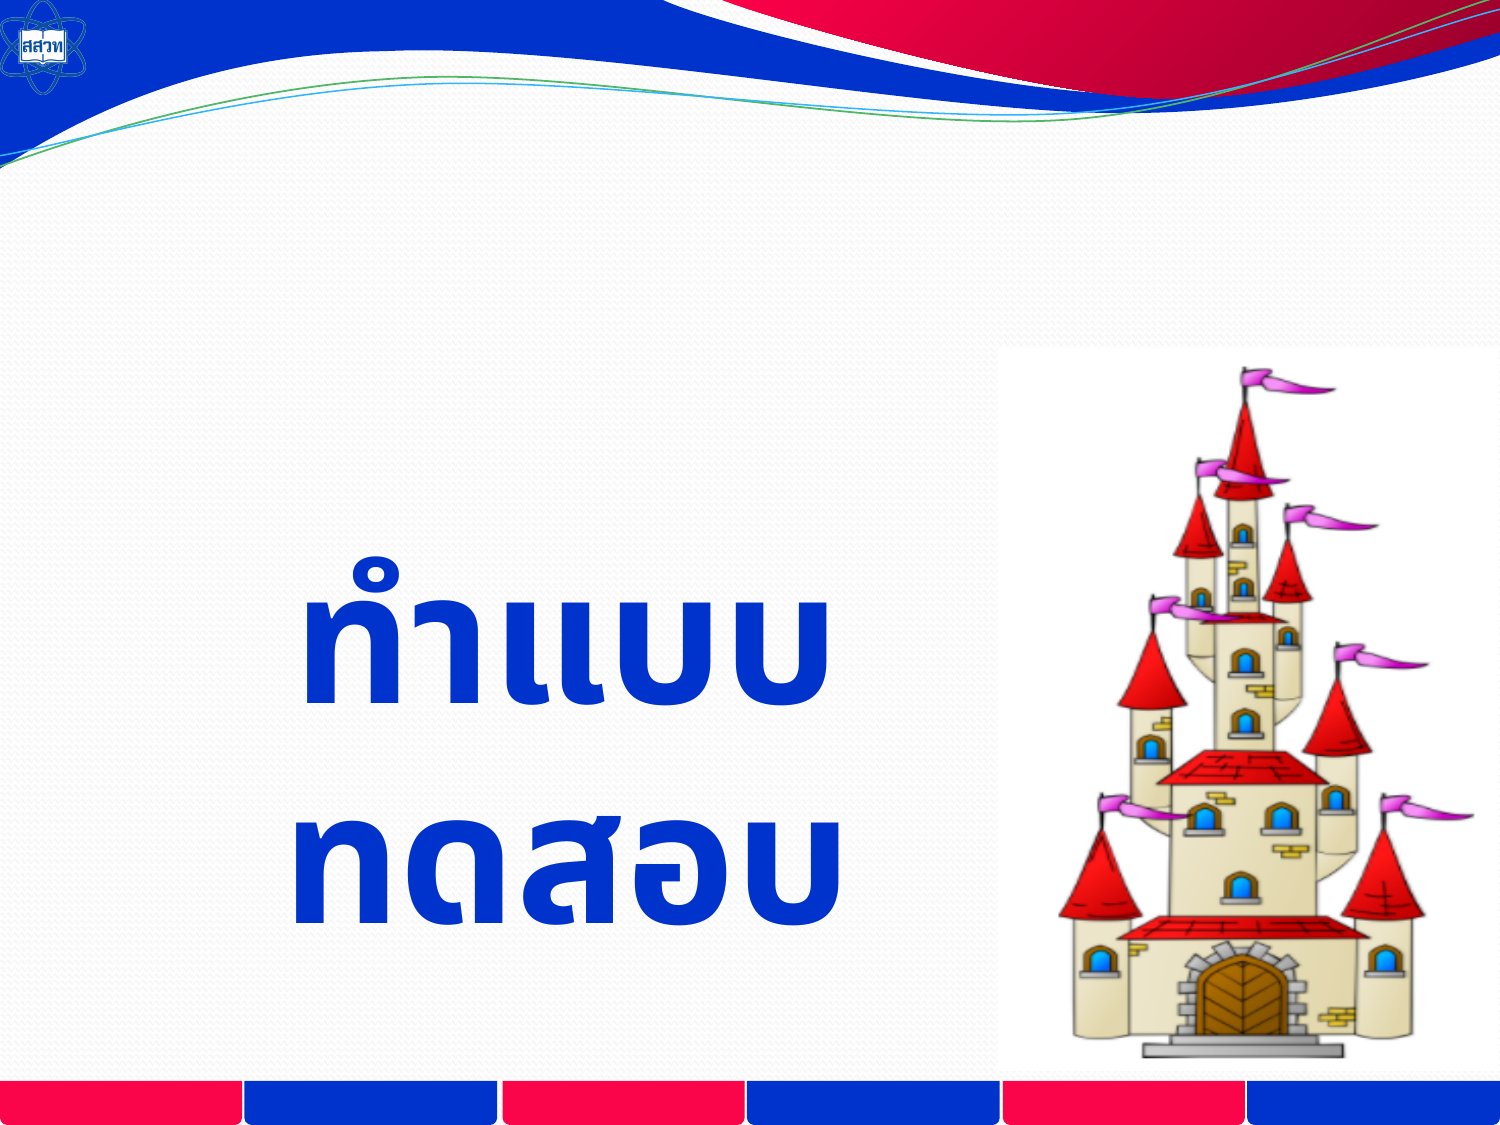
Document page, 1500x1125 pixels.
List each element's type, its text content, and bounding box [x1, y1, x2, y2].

picture [0, 0, 86, 95]
picture [997, 348, 1499, 1071]
list ทำแบบทดสอบ [53, 326, 1081, 1000]
